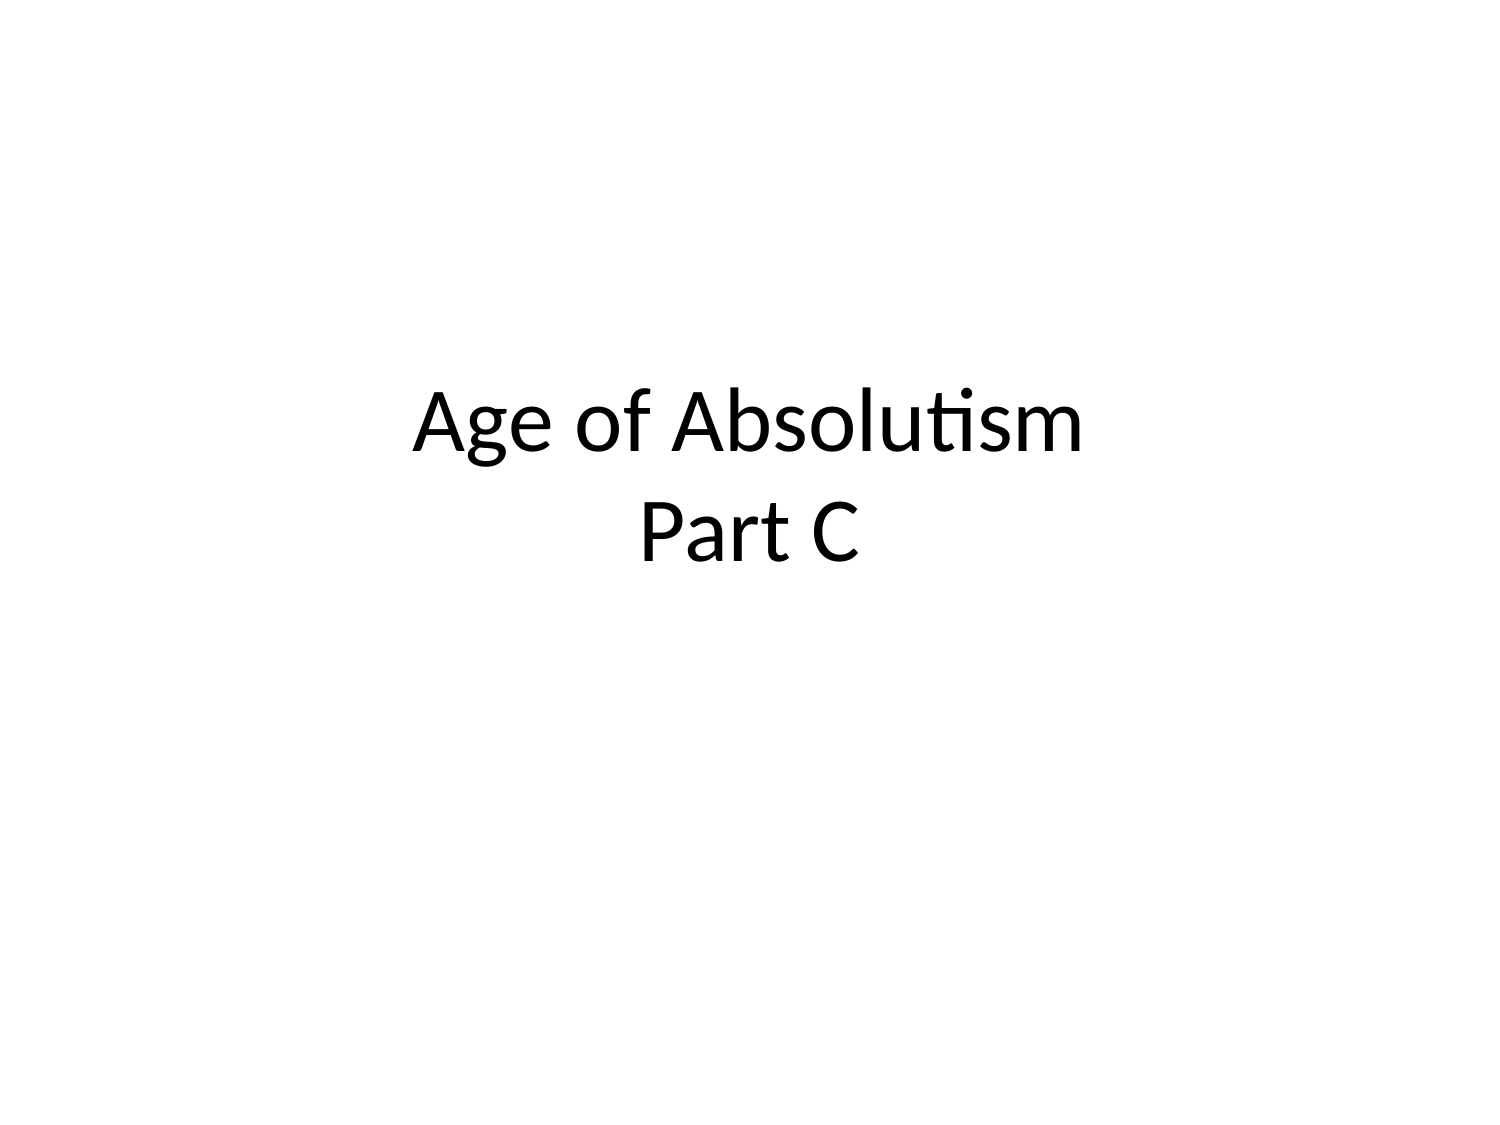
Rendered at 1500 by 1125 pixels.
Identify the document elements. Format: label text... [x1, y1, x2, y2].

title Age of Absolutism Part C [112, 349, 1388, 591]
